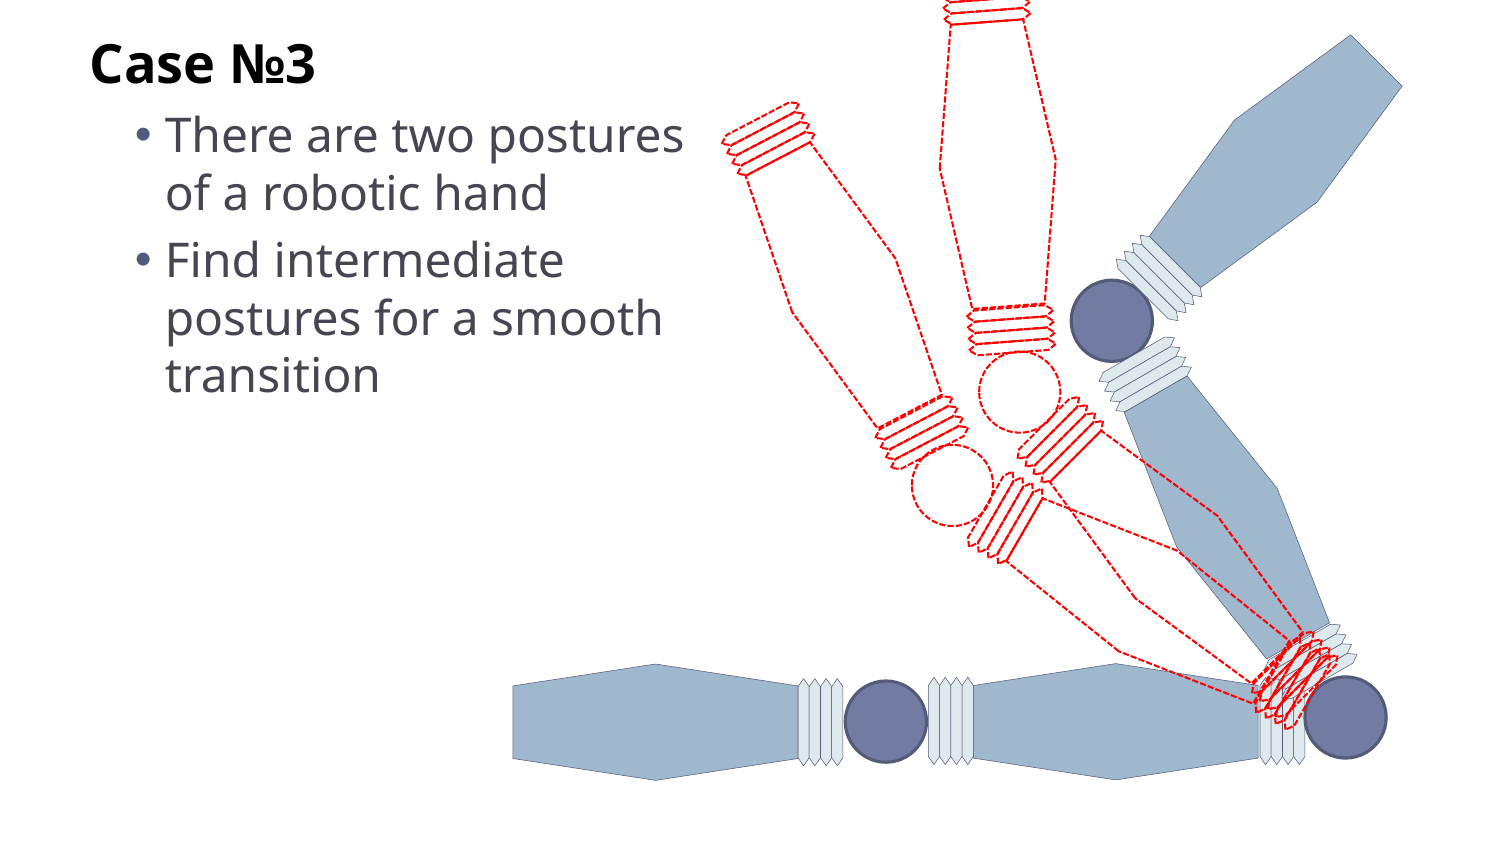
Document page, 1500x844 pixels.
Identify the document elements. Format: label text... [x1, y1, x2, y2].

text_box [910, 443, 995, 528]
text_box [1311, 675, 1388, 760]
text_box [1185, 118, 1426, 236]
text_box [512, 663, 844, 781]
text_box [977, 352, 1062, 435]
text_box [1038, 459, 1416, 577]
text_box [960, 542, 1338, 660]
list Case №3 There are two postures of a robotic hand Find intermediate postures for a smooth transition [75, 21, 1475, 835]
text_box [928, 663, 1306, 781]
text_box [988, 499, 1366, 616]
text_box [655, 227, 1033, 345]
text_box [809, 106, 1187, 224]
